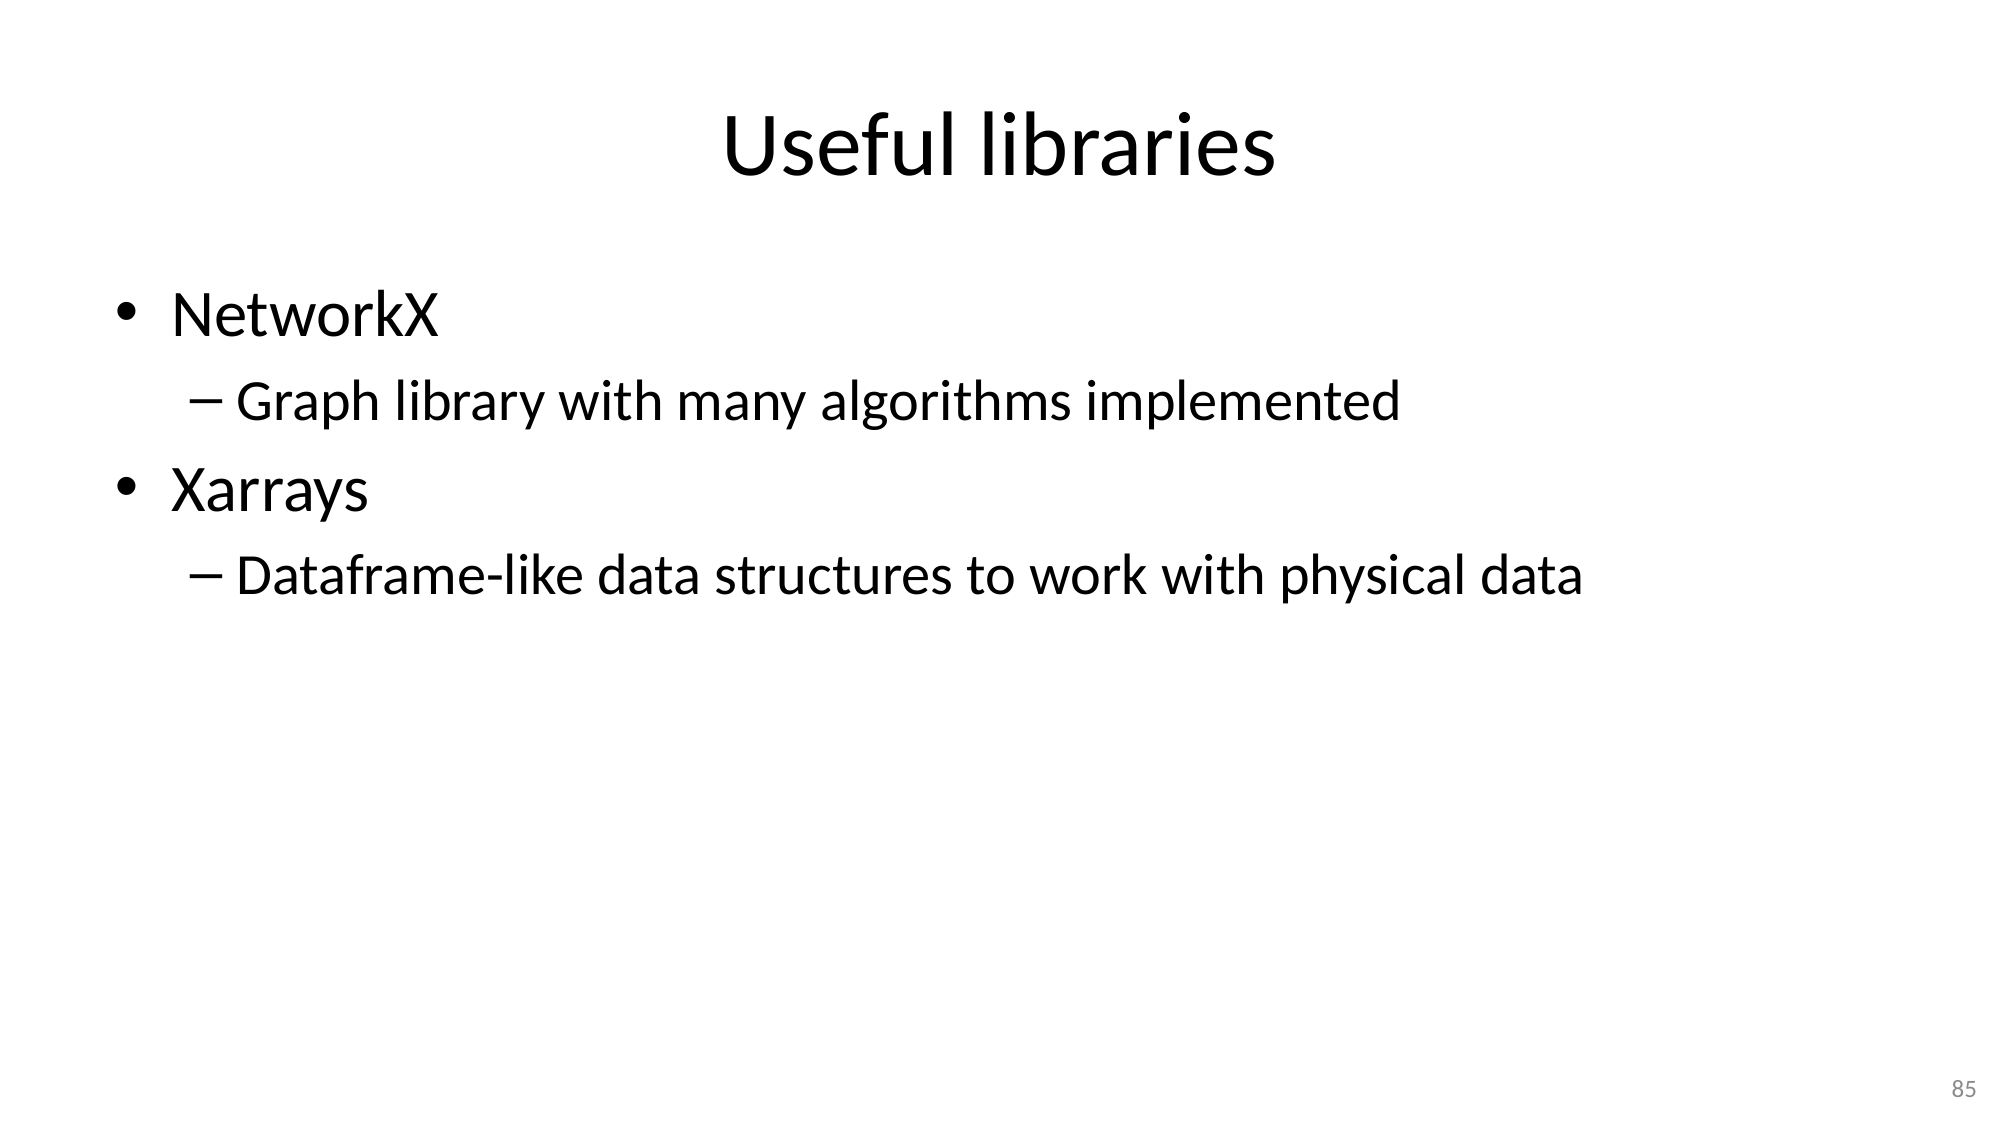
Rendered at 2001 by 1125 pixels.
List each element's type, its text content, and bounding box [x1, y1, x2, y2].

slide_number 85 [1525, 1057, 1993, 1118]
title Useful libraries [99, 45, 1900, 233]
list NetworkX Graph library with many algorithms implemented Xarrays Dataframe-like data structures to work with physical data [99, 262, 1900, 1005]
